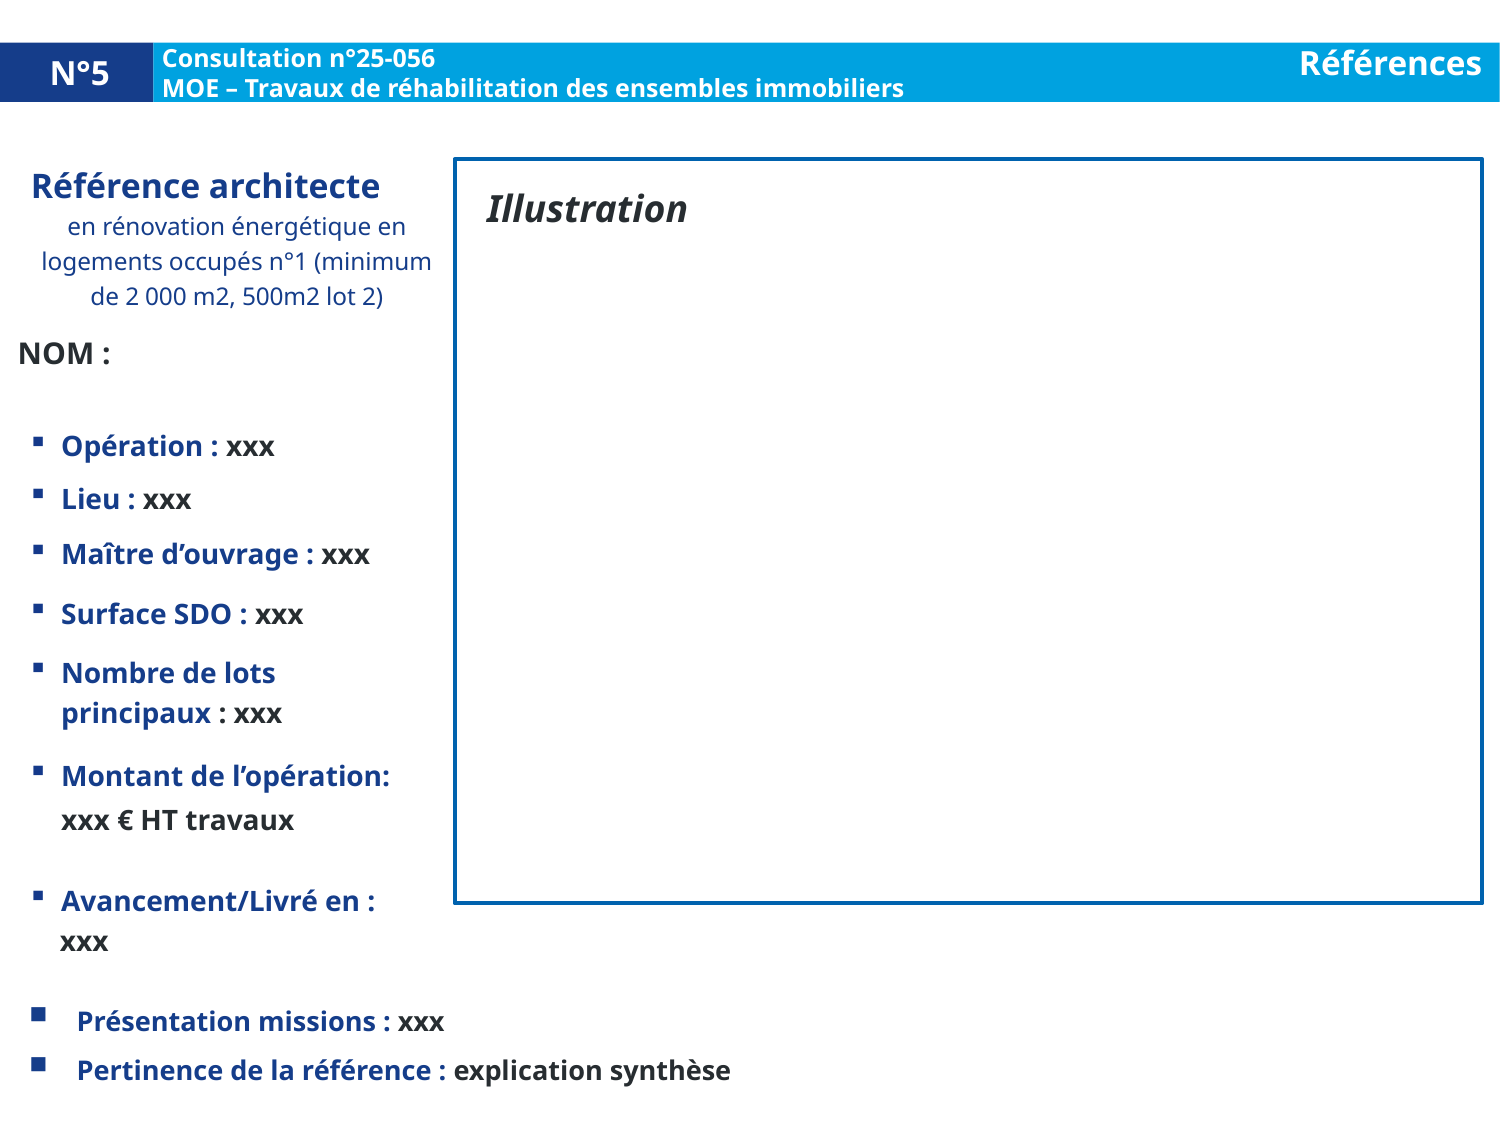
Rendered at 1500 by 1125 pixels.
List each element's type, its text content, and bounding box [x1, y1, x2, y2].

text_box Références [188, 32, 1483, 92]
list Référence architecte en rénovation énergétique en logements occupés n°1 (minimum de 2 000 m2, 500m2 lot 2) NOM : Opération : xxx Lieu : xxx Maître d’ouvrage : xxx Surface SDO : xxx Nombre de lots principaux : xxx Montant de l’opération: xxx € HT travaux Avancement/Livré en : xxx [17, 165, 443, 960]
text_box Présentation missions : xxx Pertinence de la référence : explication synthèse [29, 952, 1483, 1106]
text_box Consultation n°25-056 MOE – Travaux de réhabilitation des ensembles immobiliers [161, 42, 1452, 132]
text_box [453, 157, 1484, 905]
text_box N°5 [0, 42, 159, 102]
text_box Illustration [472, 177, 756, 238]
text_box [1452, 92, 1459, 102]
